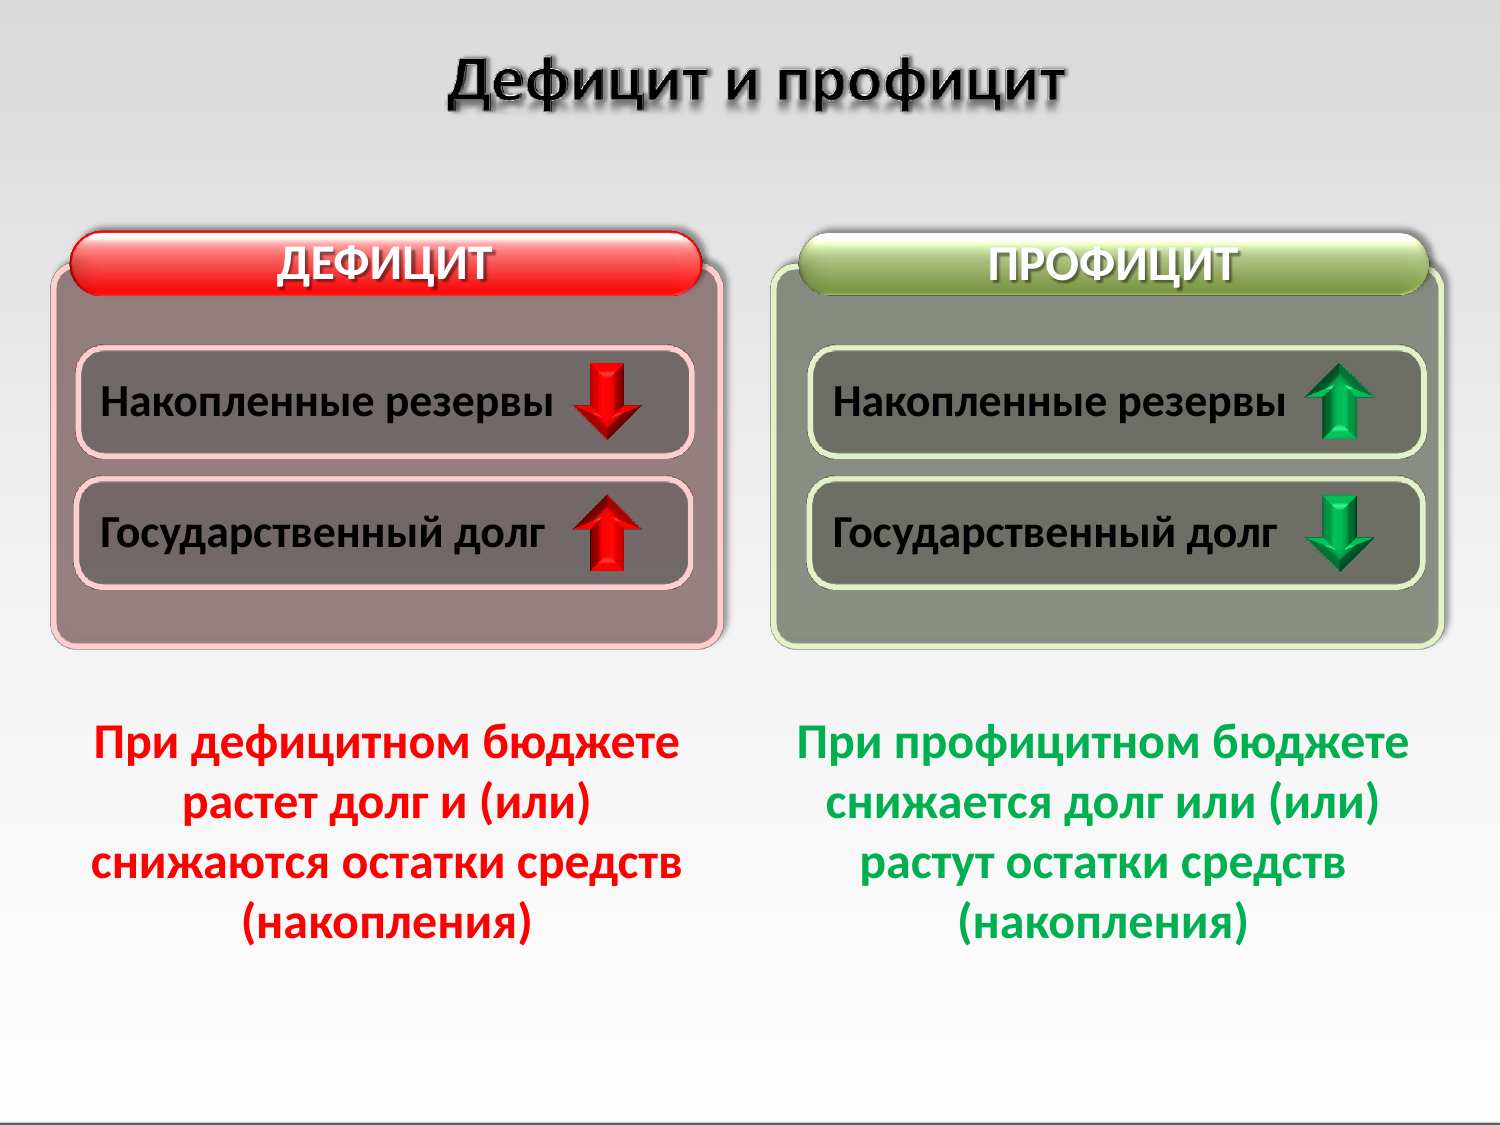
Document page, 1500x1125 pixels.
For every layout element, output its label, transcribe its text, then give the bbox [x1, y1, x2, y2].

text_box [956, 217, 1206, 329]
text_box [805, 474, 1426, 590]
text_box [1303, 362, 1375, 440]
text_box Накопленные резервы Государственный долг [829, 370, 1292, 558]
text_box [1303, 494, 1375, 572]
text_box [64, 203, 715, 333]
text_box [461, 216, 540, 329]
text_box ПРОФИЦИТ [985, 230, 1206, 291]
text_box [1206, 217, 1285, 329]
text_box [245, 216, 461, 329]
text_box Накопленные резервы Государственный долг [97, 370, 559, 558]
text_box [72, 474, 694, 590]
text_box [571, 362, 642, 441]
text_box [571, 493, 642, 571]
text_box При профицитном бюджете снижается долг или (или) растут остатки средств (накопления) [793, 708, 1412, 949]
text_box [74, 343, 695, 459]
text_box [45, 248, 736, 653]
picture [0, 0, 1500, 1125]
text_box [765, 249, 1457, 653]
text_box [806, 343, 1427, 459]
text_box При дефицитном бюджете растет долг и (или) снижаются остатки средств (накопления) [87, 708, 684, 949]
text_box ДЕФИЦИТ [274, 229, 461, 290]
text_box [793, 204, 1442, 333]
text_box [397, 9, 1135, 171]
